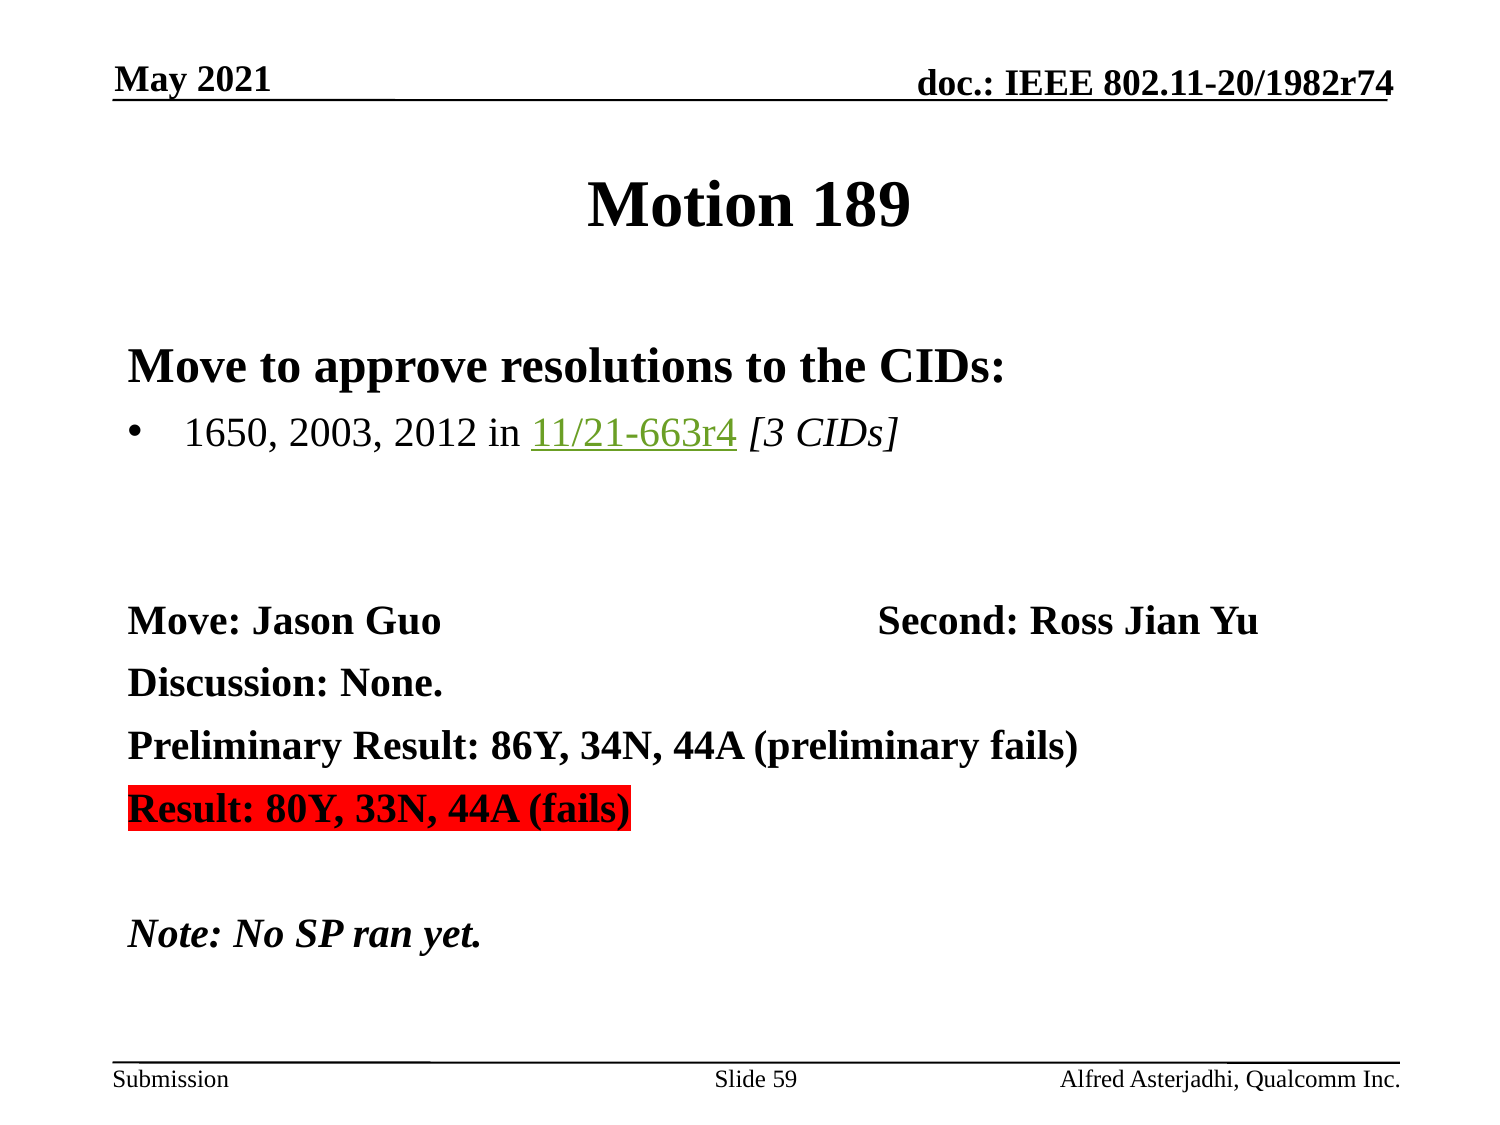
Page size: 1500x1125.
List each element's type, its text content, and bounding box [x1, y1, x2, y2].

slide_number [114, 54, 423, 100]
title Motion 189 [112, 112, 1388, 288]
slide_number Slide 59 [712, 1061, 800, 1123]
footer Alfred Asterjadhi, Qualcomm Inc. [878, 1061, 1402, 1093]
list Move to approve resolutions to the CIDs: 1650, 2003, 2012 in 11/21-663r4 [3 CIDs] Move: Jason Guo Second: Ross Jian Yu Discussion: None. Preliminary Result: 86Y, 34N, 44A (preliminary fails) Result: 80Y, 33N, 44A (fails) Note: No SP ran yet. [112, 324, 1388, 1000]
